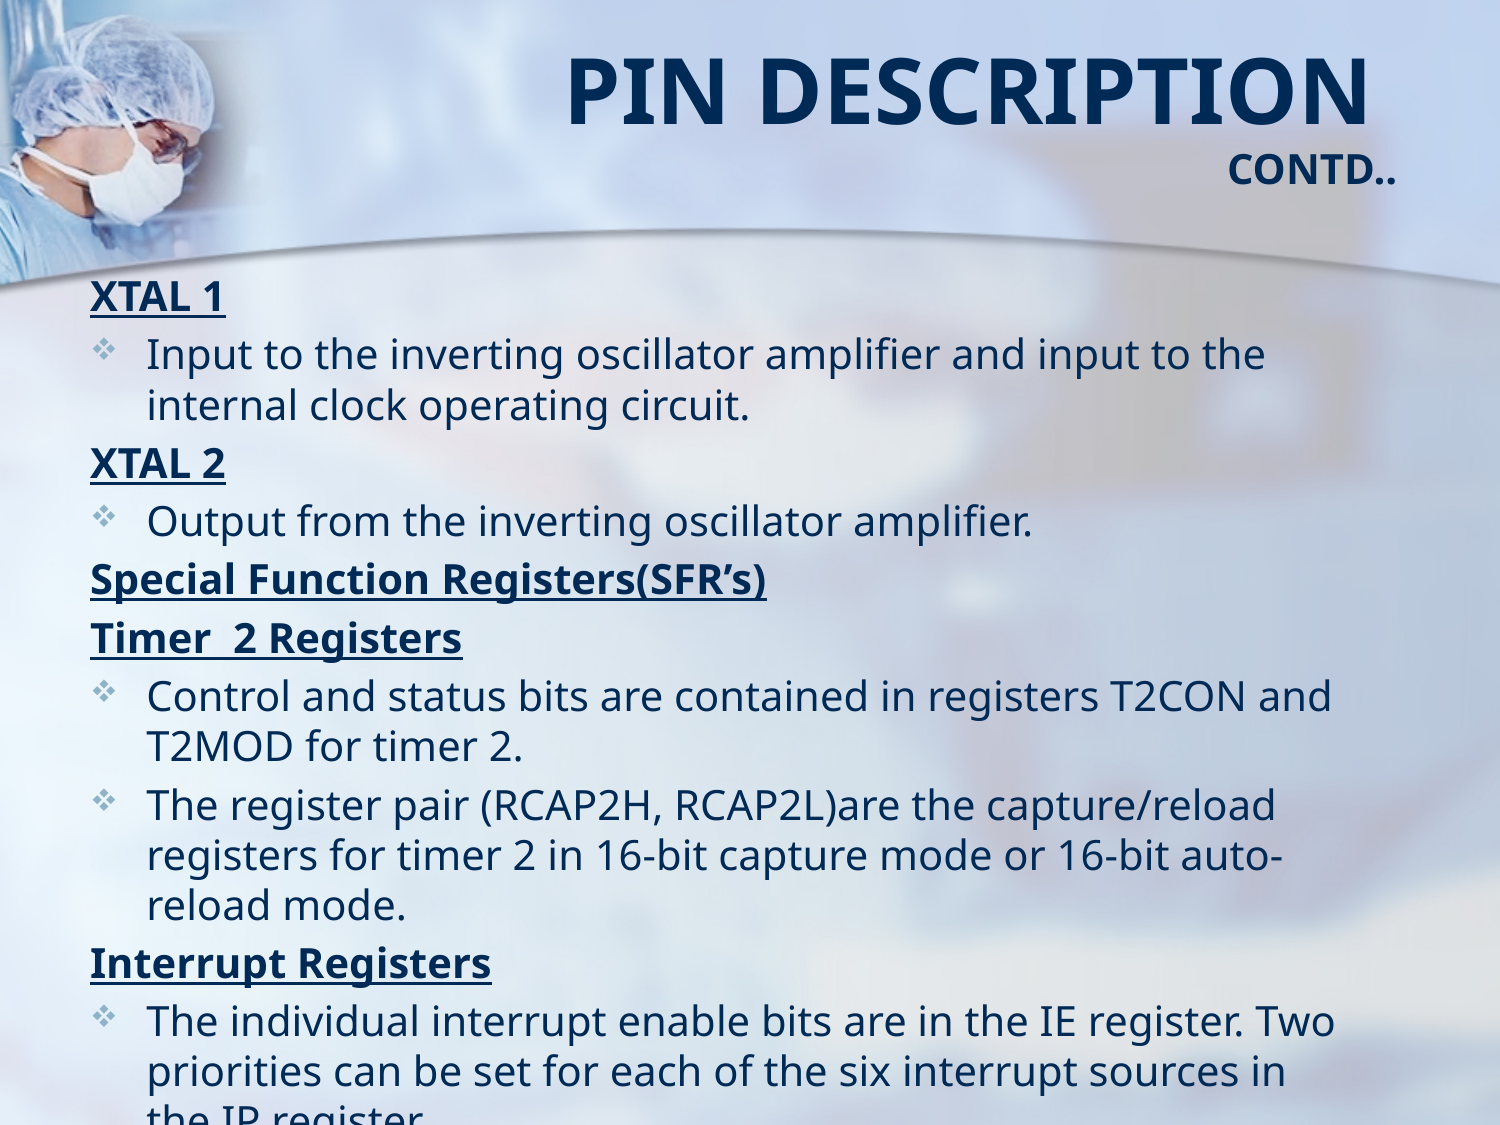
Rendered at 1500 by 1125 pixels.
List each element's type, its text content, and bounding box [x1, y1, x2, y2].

picture [0, 0, 1500, 1125]
title Pin description contd.. [199, 24, 1413, 201]
list XTAL 1 Input to the inverting oscillator amplifier and input to the internal clock operating circuit. XTAL 2 Output from the inverting oscillator amplifier. Special Function Registers(SFR’s) Timer 2 Registers Control and status bits are contained in registers T2CON and T2MOD for timer 2. The register pair (RCAP2H, RCAP2L)are the capture/reload registers for timer 2 in 16-bit capture mode or 16-bit auto-reload mode. Interrupt Registers The individual interrupt enable bits are in the IE register. Two priorities can be set for each of the six interrupt sources in the IP register. [74, 262, 1376, 1101]
